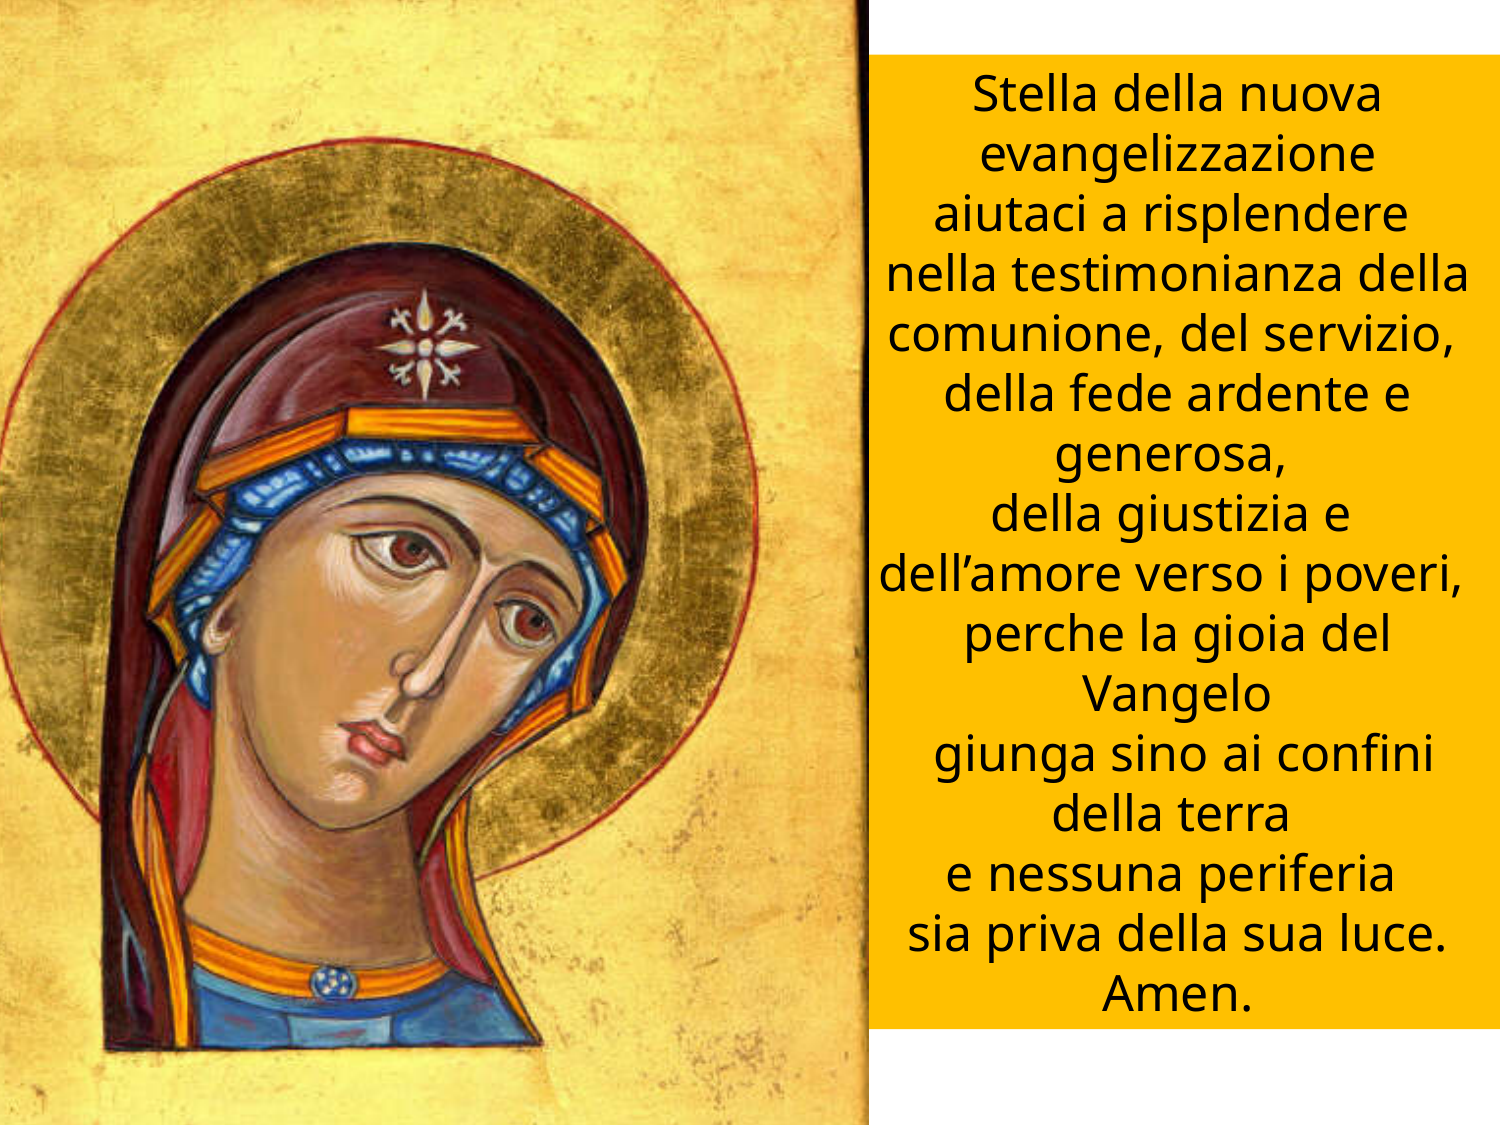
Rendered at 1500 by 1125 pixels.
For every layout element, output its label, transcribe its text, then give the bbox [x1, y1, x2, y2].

text_box Stella della nuova evangelizzazione aiutaci a risplendere nella testimonianza della comunione, del servizio, della fede ardente e generosa, della giustizia e dell’amore verso i poveri, perche la gioia del Vangelo giunga sino ai confini della terra e nessuna periferia sia priva della sua luce. Amen. [874, 54, 1500, 1030]
picture [0, 0, 870, 1125]
